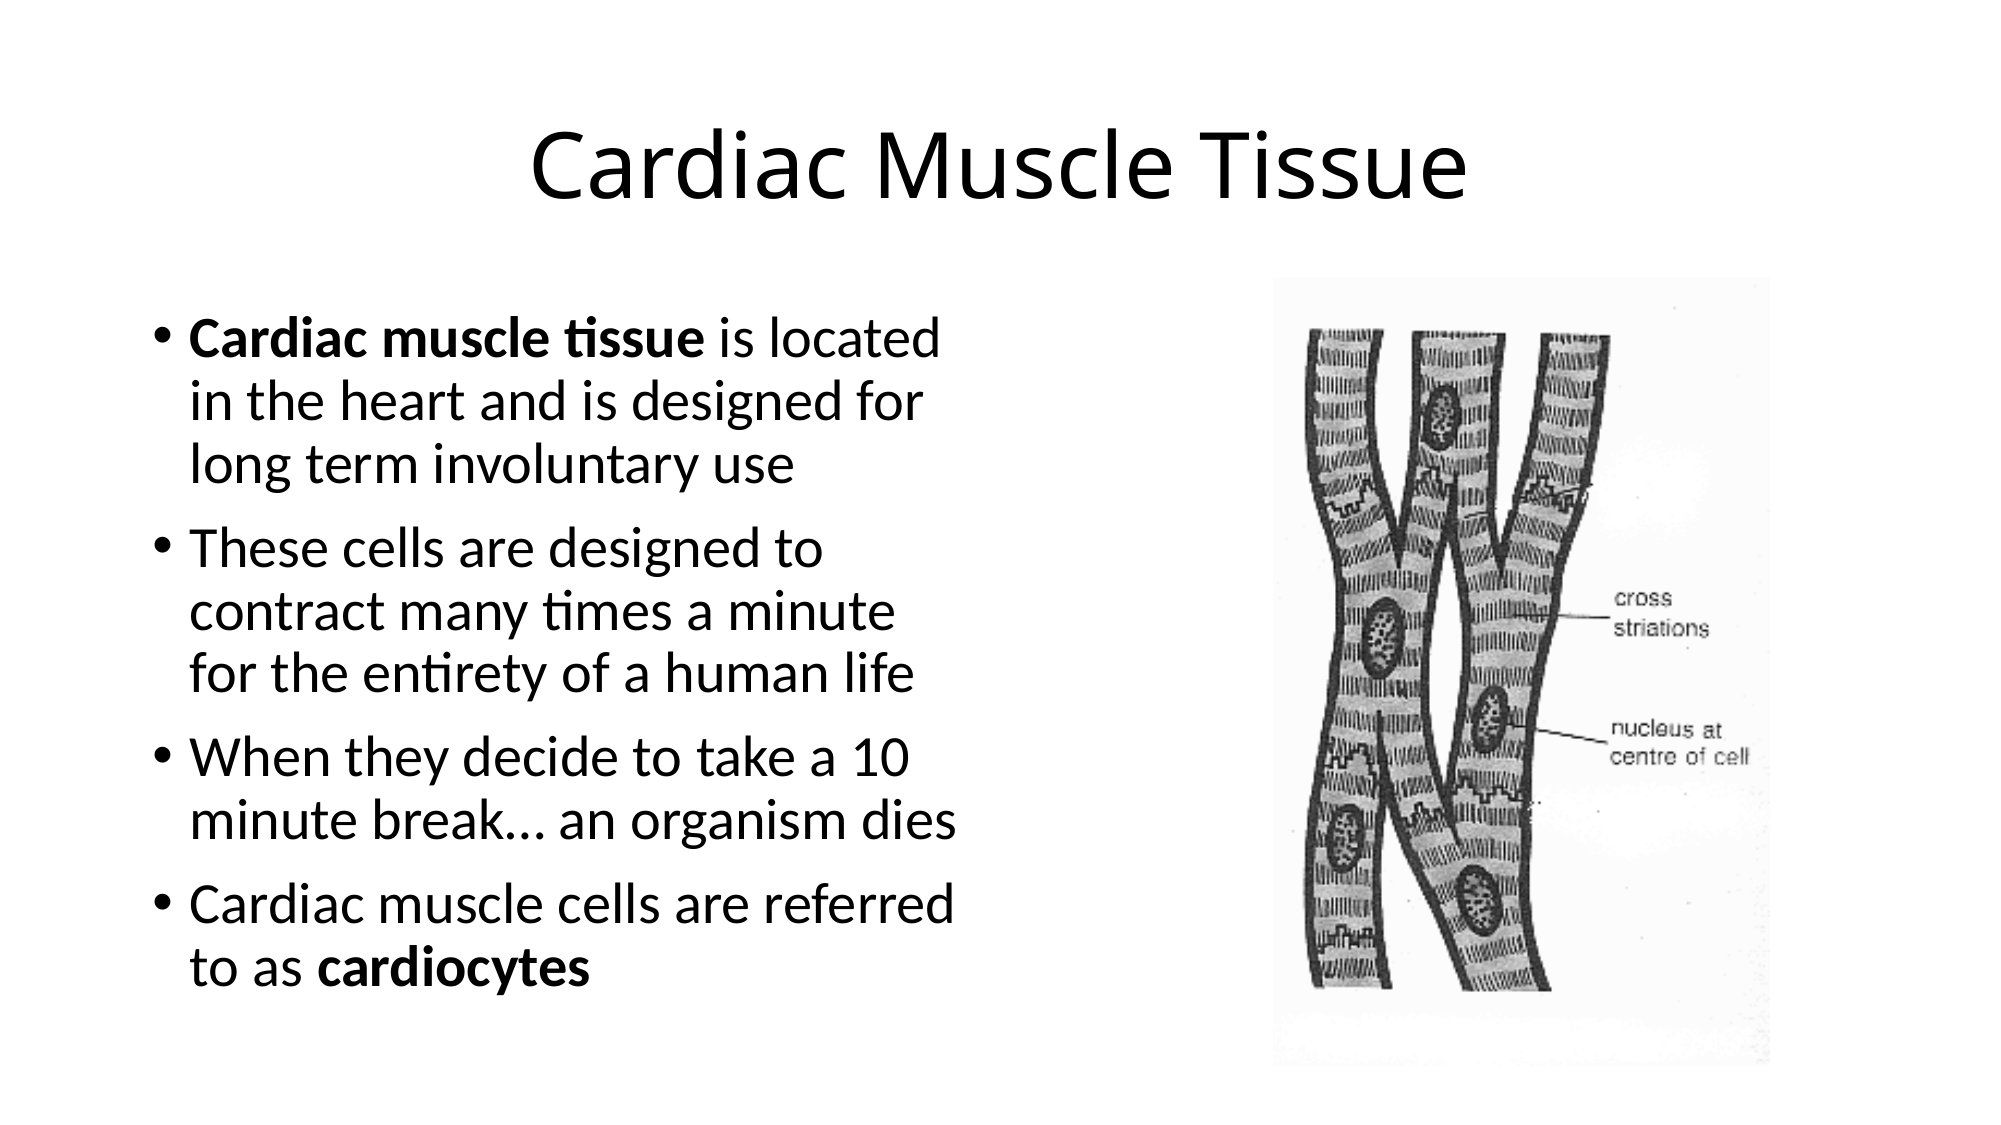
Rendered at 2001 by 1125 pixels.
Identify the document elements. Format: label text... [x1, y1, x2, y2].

list Cardiac muscle tissue is located in the heart and is designed for long term involuntary use These cells are designed to contract many times a minute for the entirety of a human life When they decide to take a 10 minute break… an organism dies Cardiac muscle cells are referred to as cardiocytes [137, 299, 988, 1014]
picture [1273, 277, 1770, 1066]
title Cardiac Muscle Tissue [137, 59, 1863, 278]
